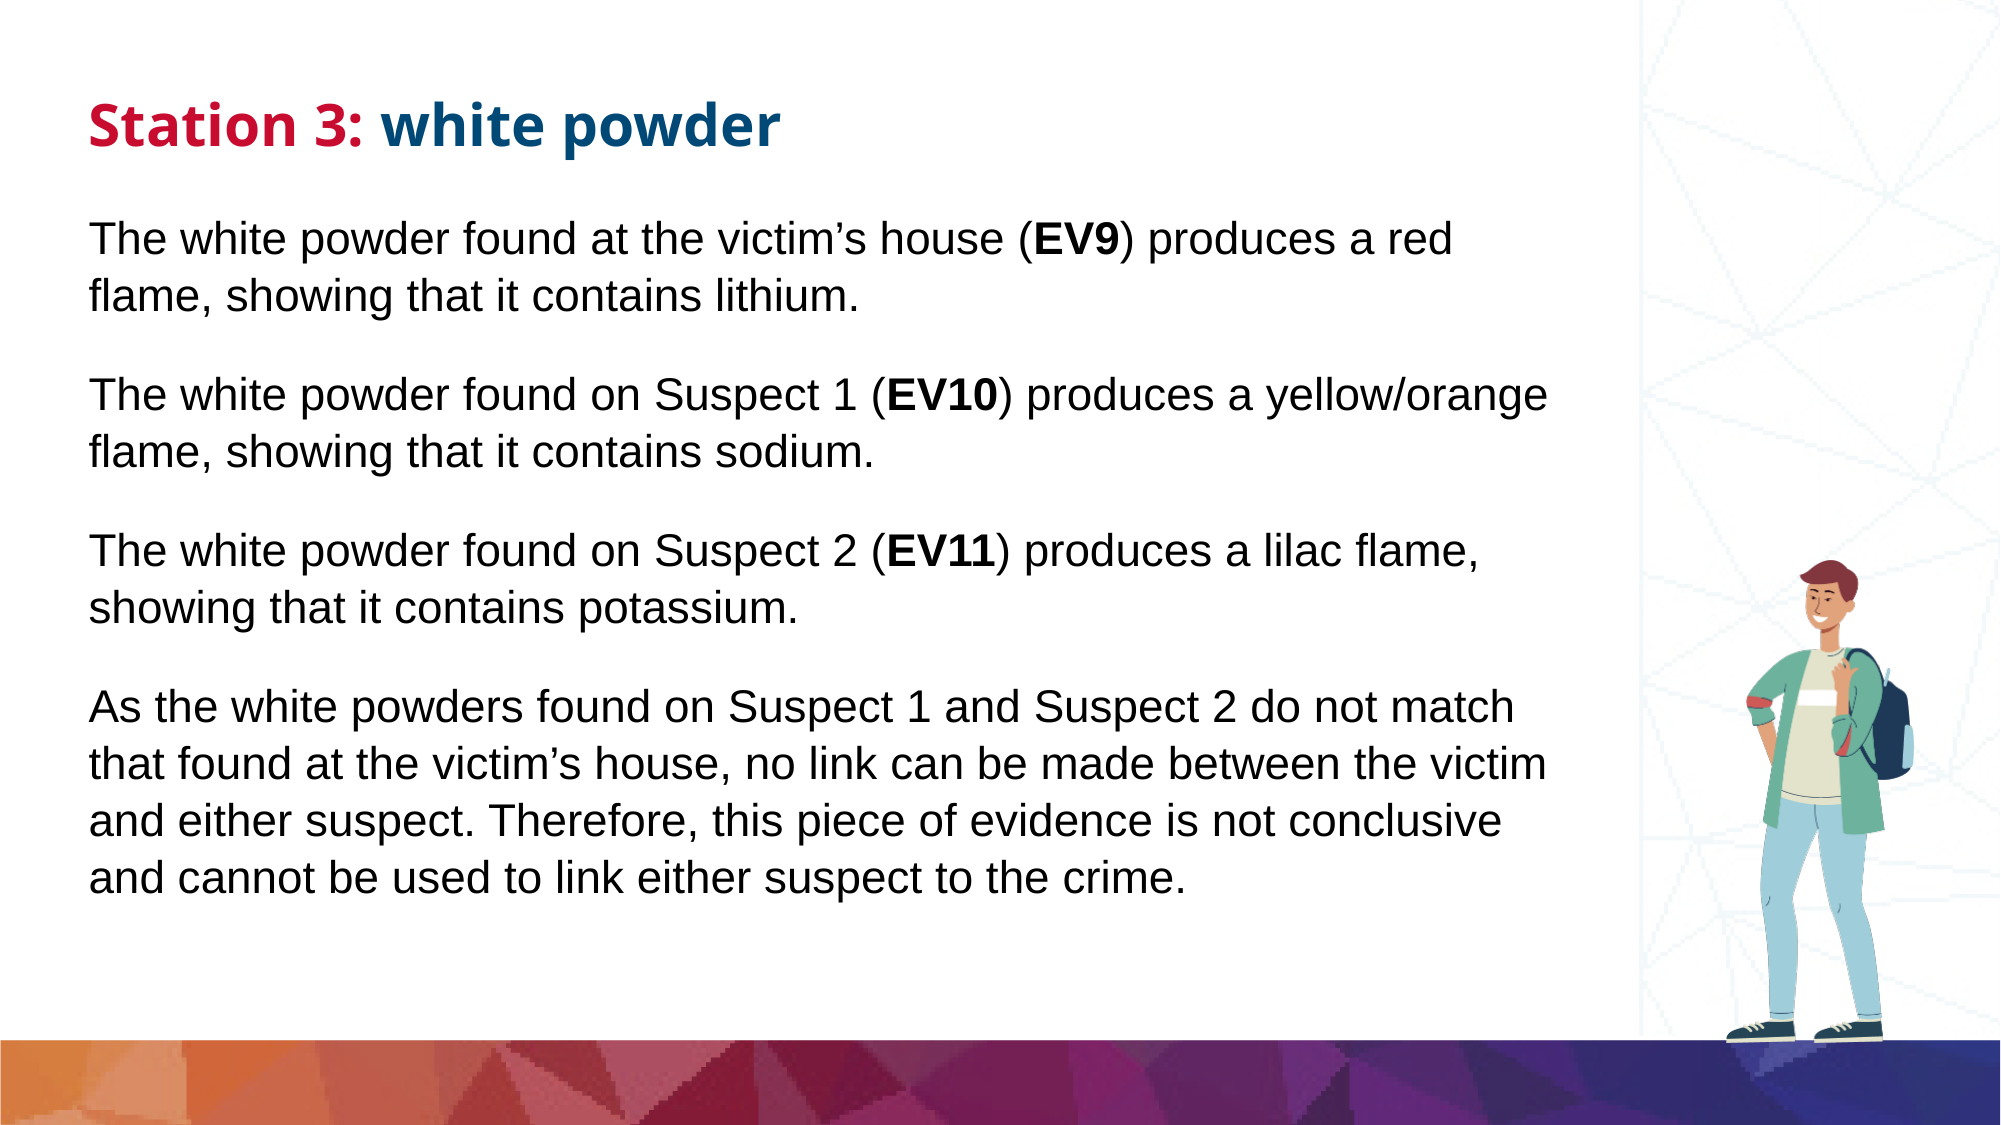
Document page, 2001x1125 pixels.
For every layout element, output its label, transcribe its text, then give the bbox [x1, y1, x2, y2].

title Station 3: white powder [88, 88, 1565, 161]
list The white powder found at the victim’s house (EV9) produces a red flame, showing that it contains lithium. The white powder found on Suspect 1 (EV10) produces a yellow/orange flame, showing that it contains sodium. The white powder found on Suspect 2 (EV11) produces a lilac flame, showing that it contains potassium. As the white powders found on Suspect 1 and Suspect 2 do not match that found at the victim’s house, no link can be made between the victim and either suspect. Therefore, this piece of evidence is not conclusive and cannot be used to link either suspect to the crime. [88, 206, 1565, 890]
picture [0, 0, 2001, 1125]
